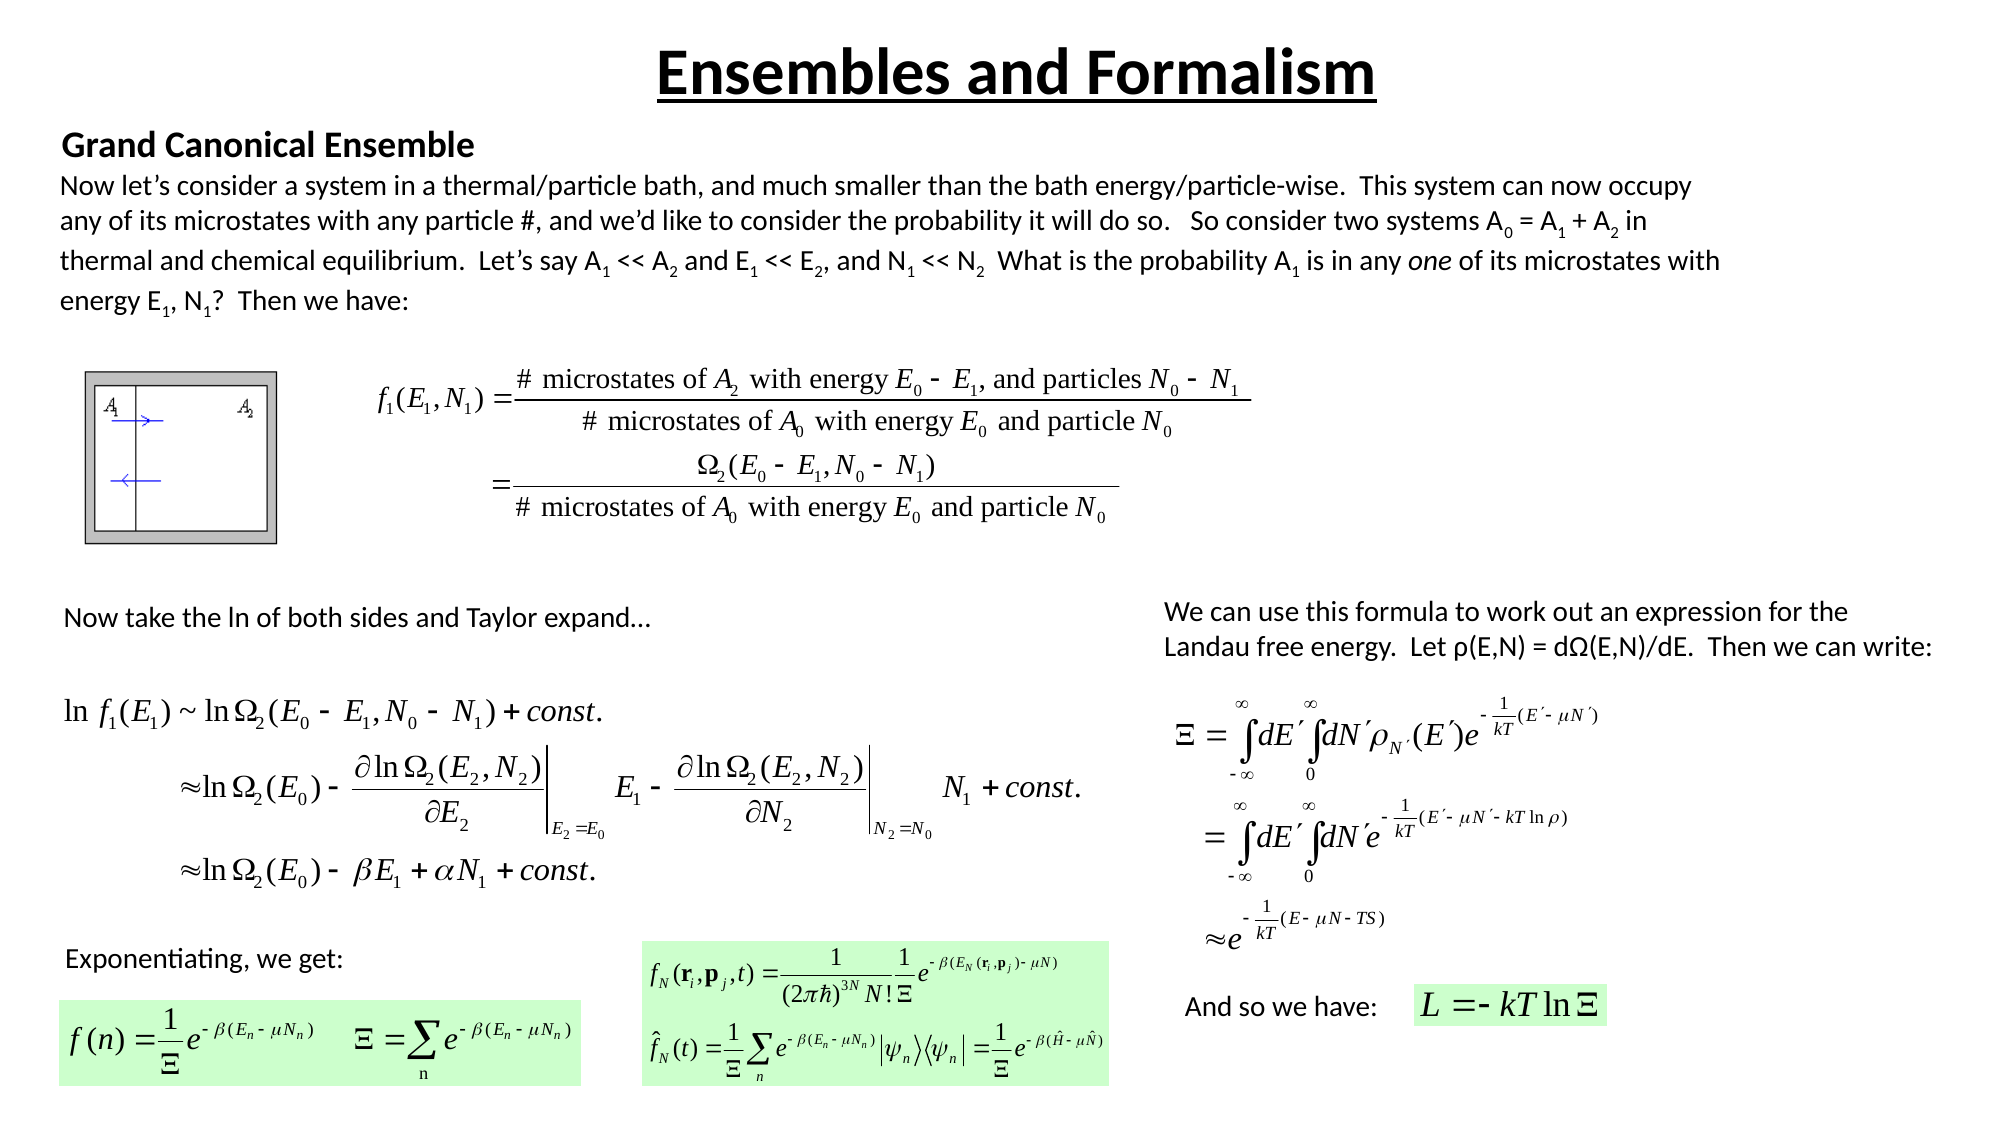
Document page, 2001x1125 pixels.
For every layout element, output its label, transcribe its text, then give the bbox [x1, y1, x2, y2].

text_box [641, 940, 1109, 1087]
text_box Grand Canonical Ensemble [46, 112, 491, 172]
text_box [45, 330, 344, 592]
text_box Now let’s consider a system in a thermal/particle bath, and much smaller than the bath energy/particle-wise. This system can now occupy any of its microstates with any particle #, and we’d like to consider the probability it will do so. So consider two systems A0 = A1 + A2 in thermal and chemical equilibrium. Let’s say A1 << A2 and E1 << E2, and N1 << N2 What is the probability A1 is in any one of its microstates with energy E1, N1? Then we have: [45, 159, 1745, 329]
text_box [367, 360, 1258, 531]
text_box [59, 999, 581, 1087]
text_box We can use this formula to work out an expression for the Landau free energy. Let ρ(E,N) = dΩ(E,N)/dE. Then we can write: [1149, 584, 1955, 670]
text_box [1169, 686, 1607, 963]
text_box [59, 690, 1086, 896]
text_box Now take the ln of both sides and Taylor expand… [48, 591, 667, 641]
text_box Exponentiating, we get: [50, 932, 368, 983]
title Ensembles and Formalism [518, 9, 1516, 115]
text_box And so we have: [1170, 975, 1430, 1031]
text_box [1413, 983, 1607, 1026]
